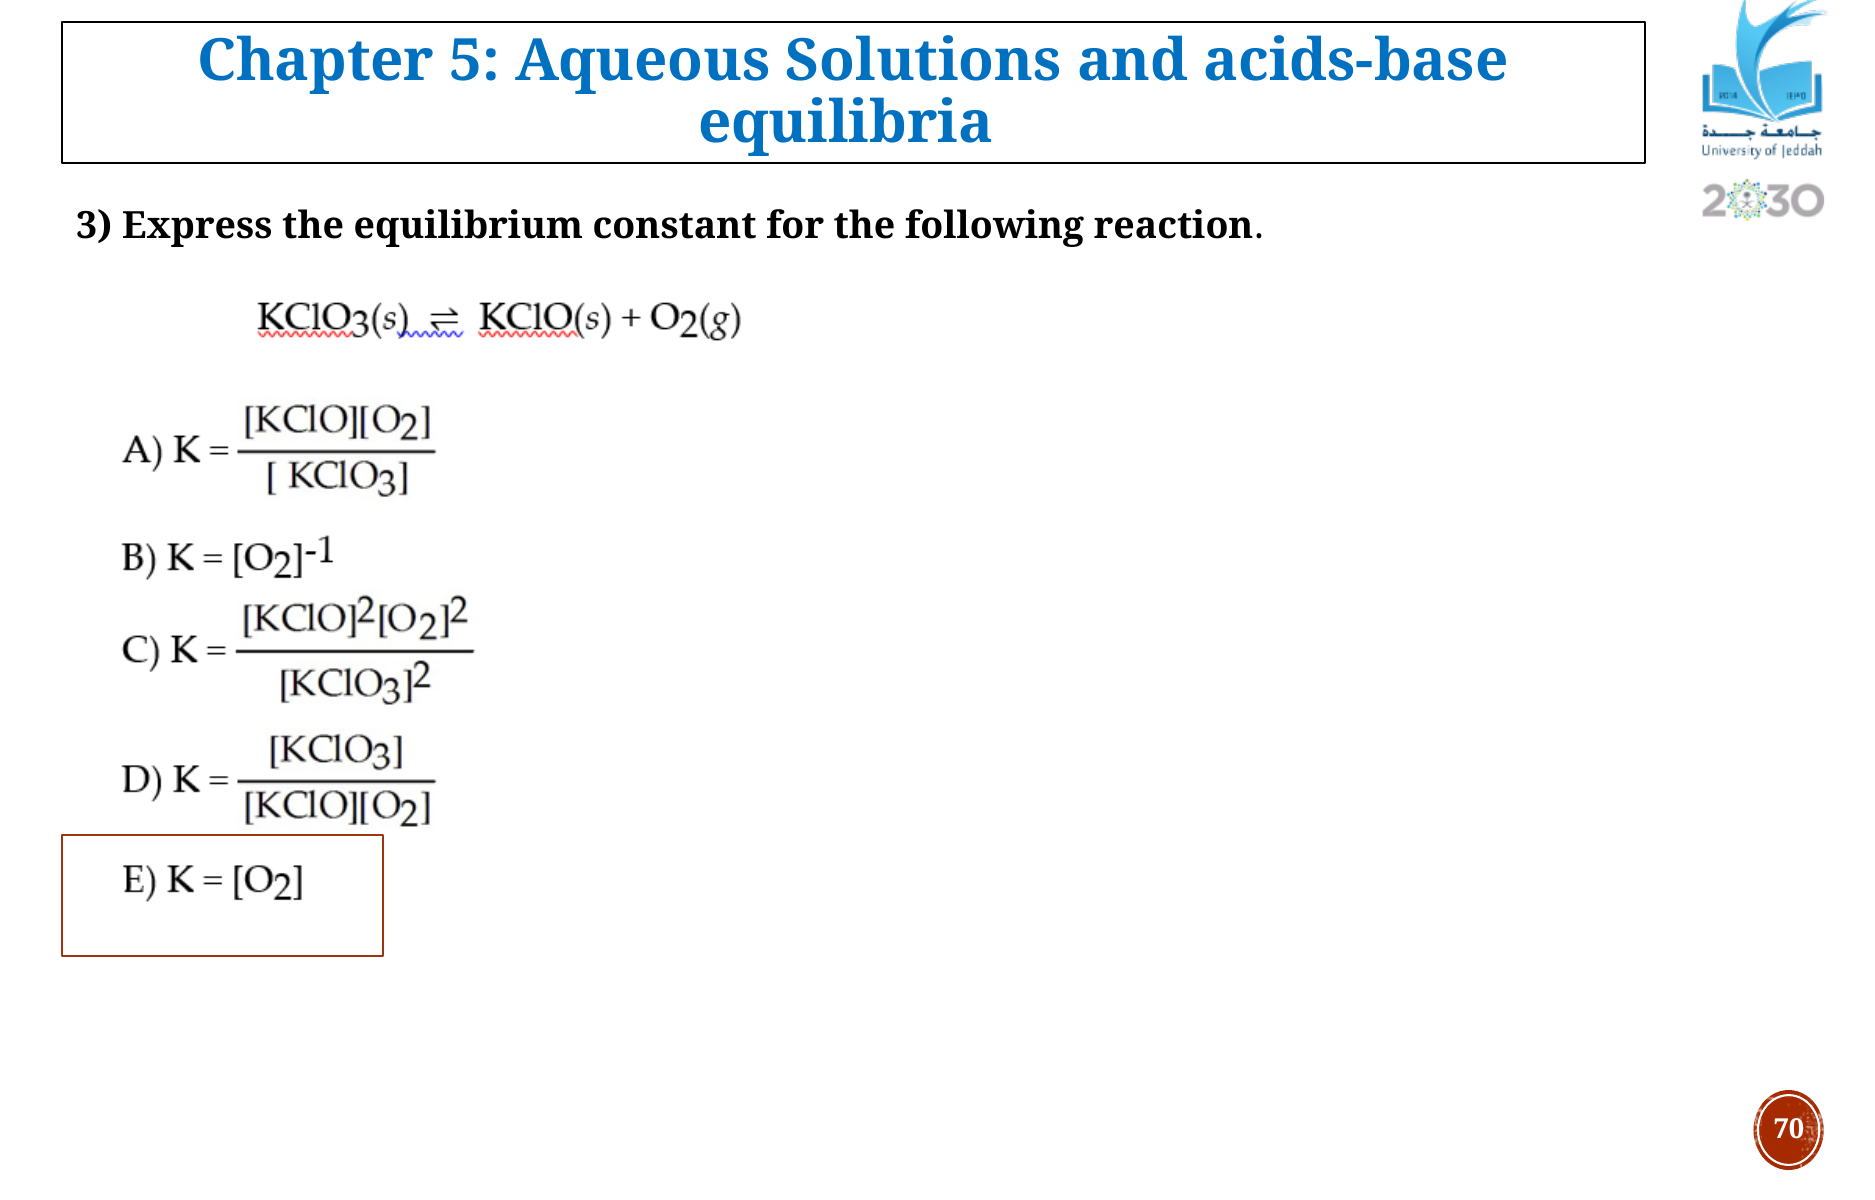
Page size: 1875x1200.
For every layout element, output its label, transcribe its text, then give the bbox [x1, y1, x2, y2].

text_box 3) Express the equilibrium constant for the following reaction. [61, 193, 1435, 299]
slide_number 70 [1739, 1097, 1838, 1162]
picture [1681, 0, 1846, 227]
text_box Acid and Base Strength [137, 0, 1681, 129]
text_box Chapter 5: Aqueous Solutions and acids-base equilibria [61, 21, 1646, 164]
picture [61, 271, 1081, 919]
text_box [61, 919, 384, 957]
